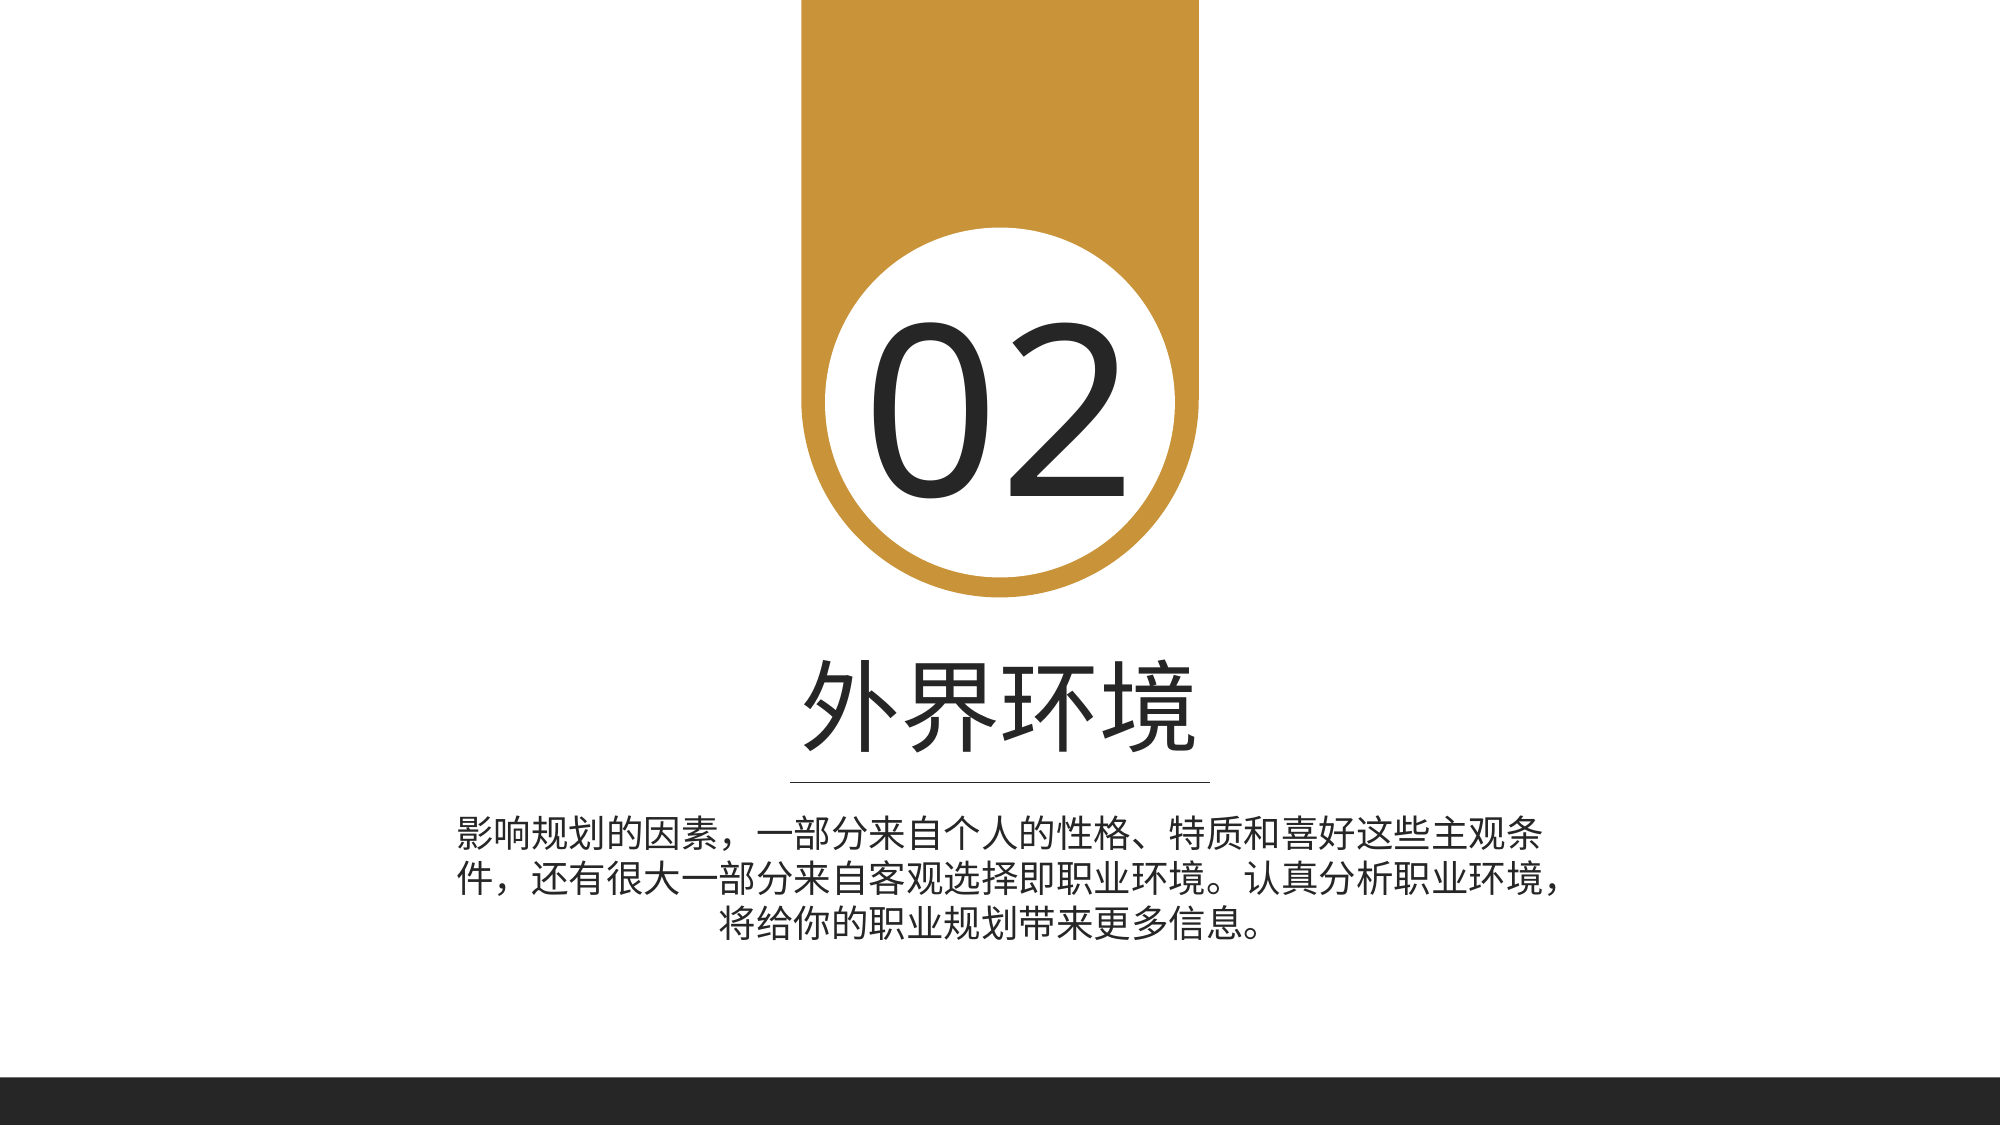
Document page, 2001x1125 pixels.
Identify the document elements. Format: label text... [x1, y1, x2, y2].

text_box 外界环境 [650, 636, 1351, 772]
text_box [0, 1076, 2000, 1125]
text_box [873, 553, 1127, 599]
text_box [823, 336, 837, 469]
text_box [1163, 336, 1176, 469]
text_box [913, 226, 1086, 249]
text_box [800, 0, 1200, 515]
text_box 影响规划的因素，一部分来自个人的性格、特质和喜好这些主观条件，还有很大一部分来自客观选择即职业环境。认真分析职业环境，将给你的职业规划带来更多信息。 [438, 802, 1562, 953]
text_box 02 [837, 249, 1163, 553]
text_box [908, 553, 1092, 579]
